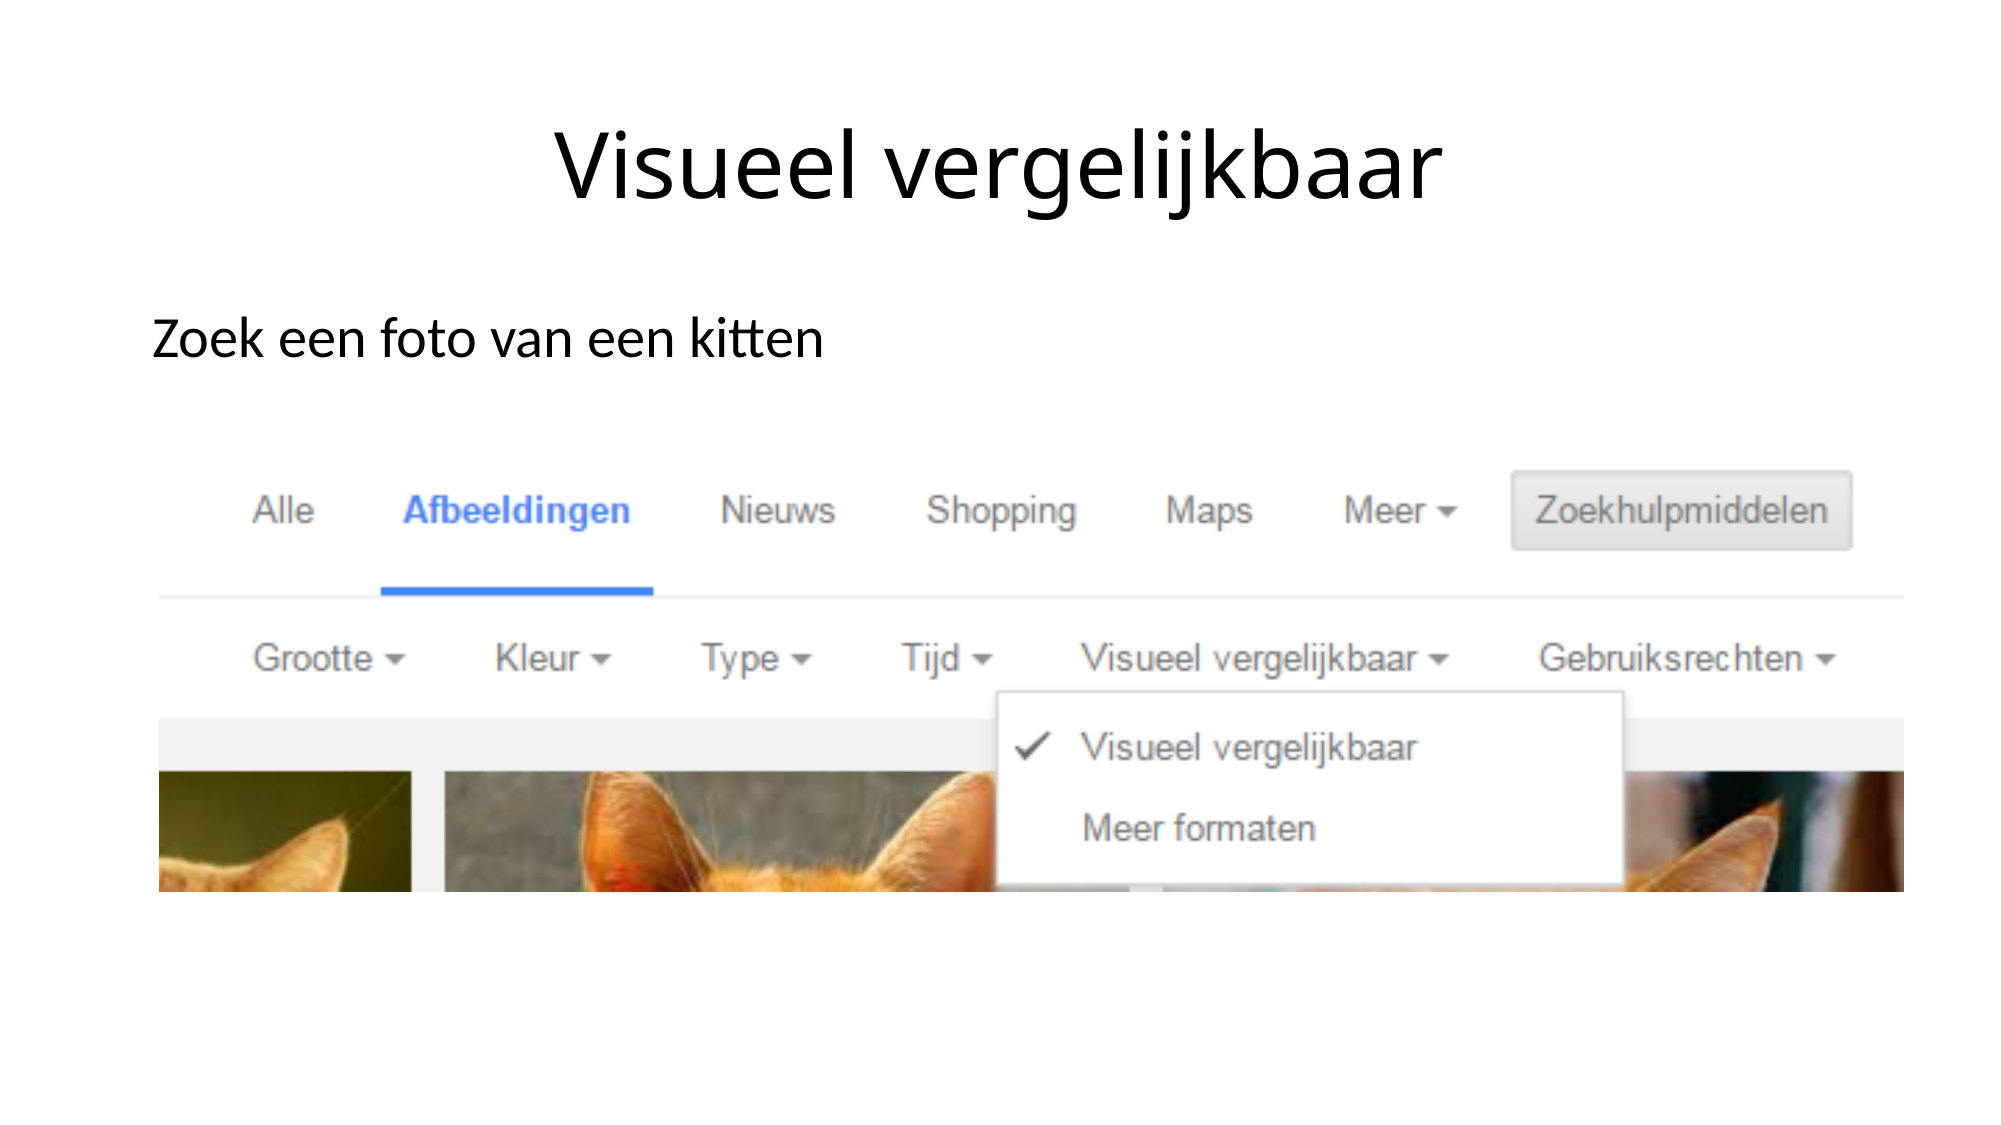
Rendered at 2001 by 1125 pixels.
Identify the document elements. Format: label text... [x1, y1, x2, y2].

list Zoek een foto van een kitten [137, 299, 1863, 1014]
title Visueel vergelijkbaar [137, 59, 1863, 278]
picture [159, 457, 1904, 892]
